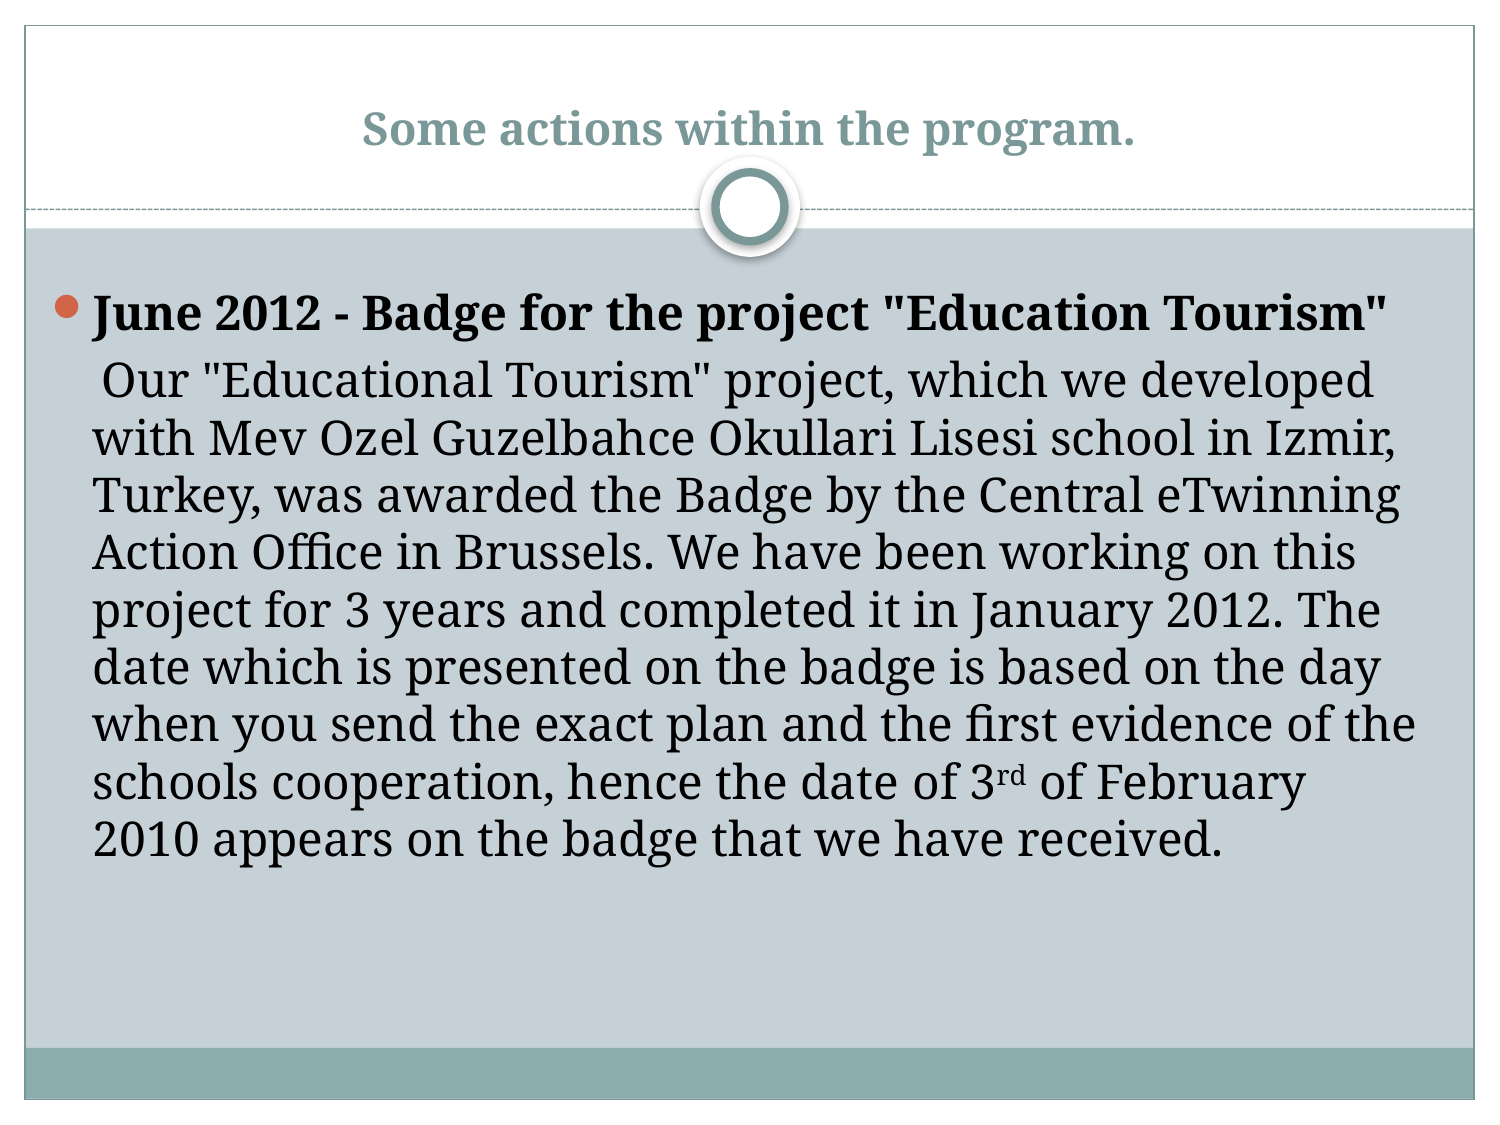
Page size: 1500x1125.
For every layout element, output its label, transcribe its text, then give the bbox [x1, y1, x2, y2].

list June 2012 - Badge for the project "Education Tourism" Our "Educational Tourism" project, which we developed with Mev Ozel Guzelbahce Okullari Lisesi school in Izmir, Turkey, was awarded the Badge by the Central eTwinning Action Office in Brussels. We have been working on this project for 3 years and completed it in January 2012. The date which is presented on the badge is based on the day when you send the exact plan and the first evidence of the schools cooperation, hence the date of 3rd of February 2010 appears on the badge that we have received. [36, 275, 1432, 978]
title Some actions within the program. [49, 37, 1450, 162]
